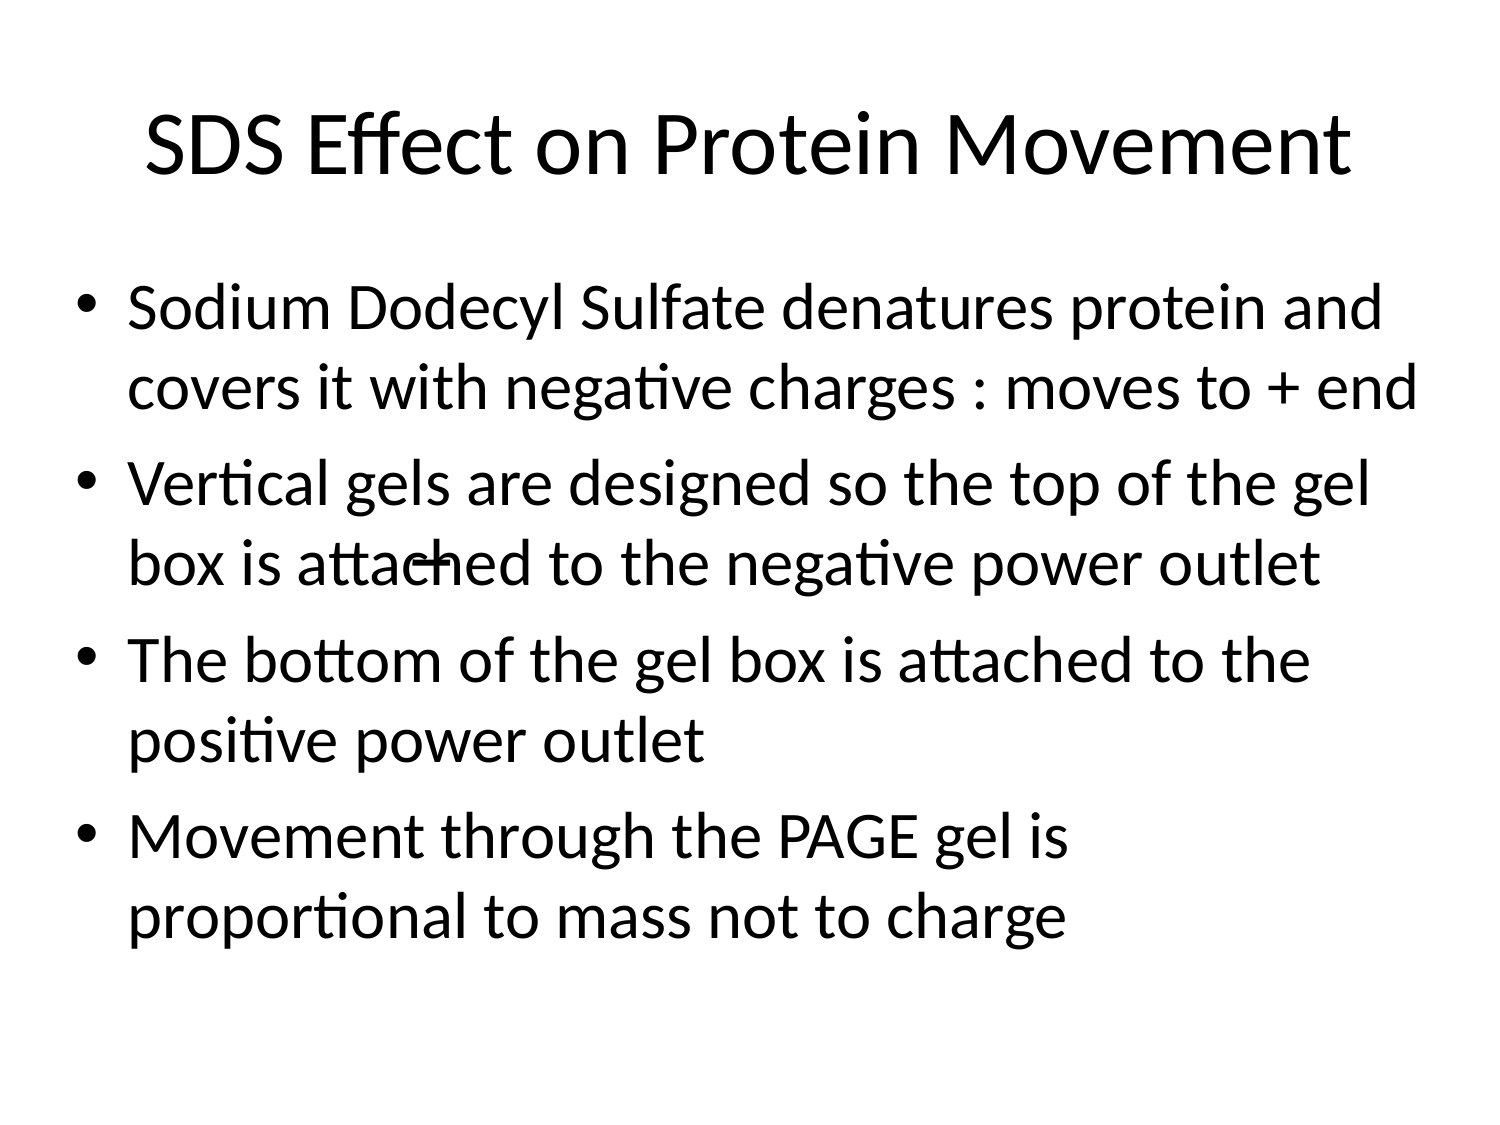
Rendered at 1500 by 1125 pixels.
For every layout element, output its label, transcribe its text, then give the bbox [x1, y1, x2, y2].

text_box SDS Effect on Protein Movement [75, 52, 1425, 225]
text_box Sodium Dodecyl Sulfate denatures protein and covers it with negative charges : moves to + end Vertical gels are designed so the top of the gel box is attached to the negative power outlet The bottom of the gel box is attached to the positive power outlet Movement through the PAGE gel is proportional to mass not to charge [75, 262, 1425, 1125]
